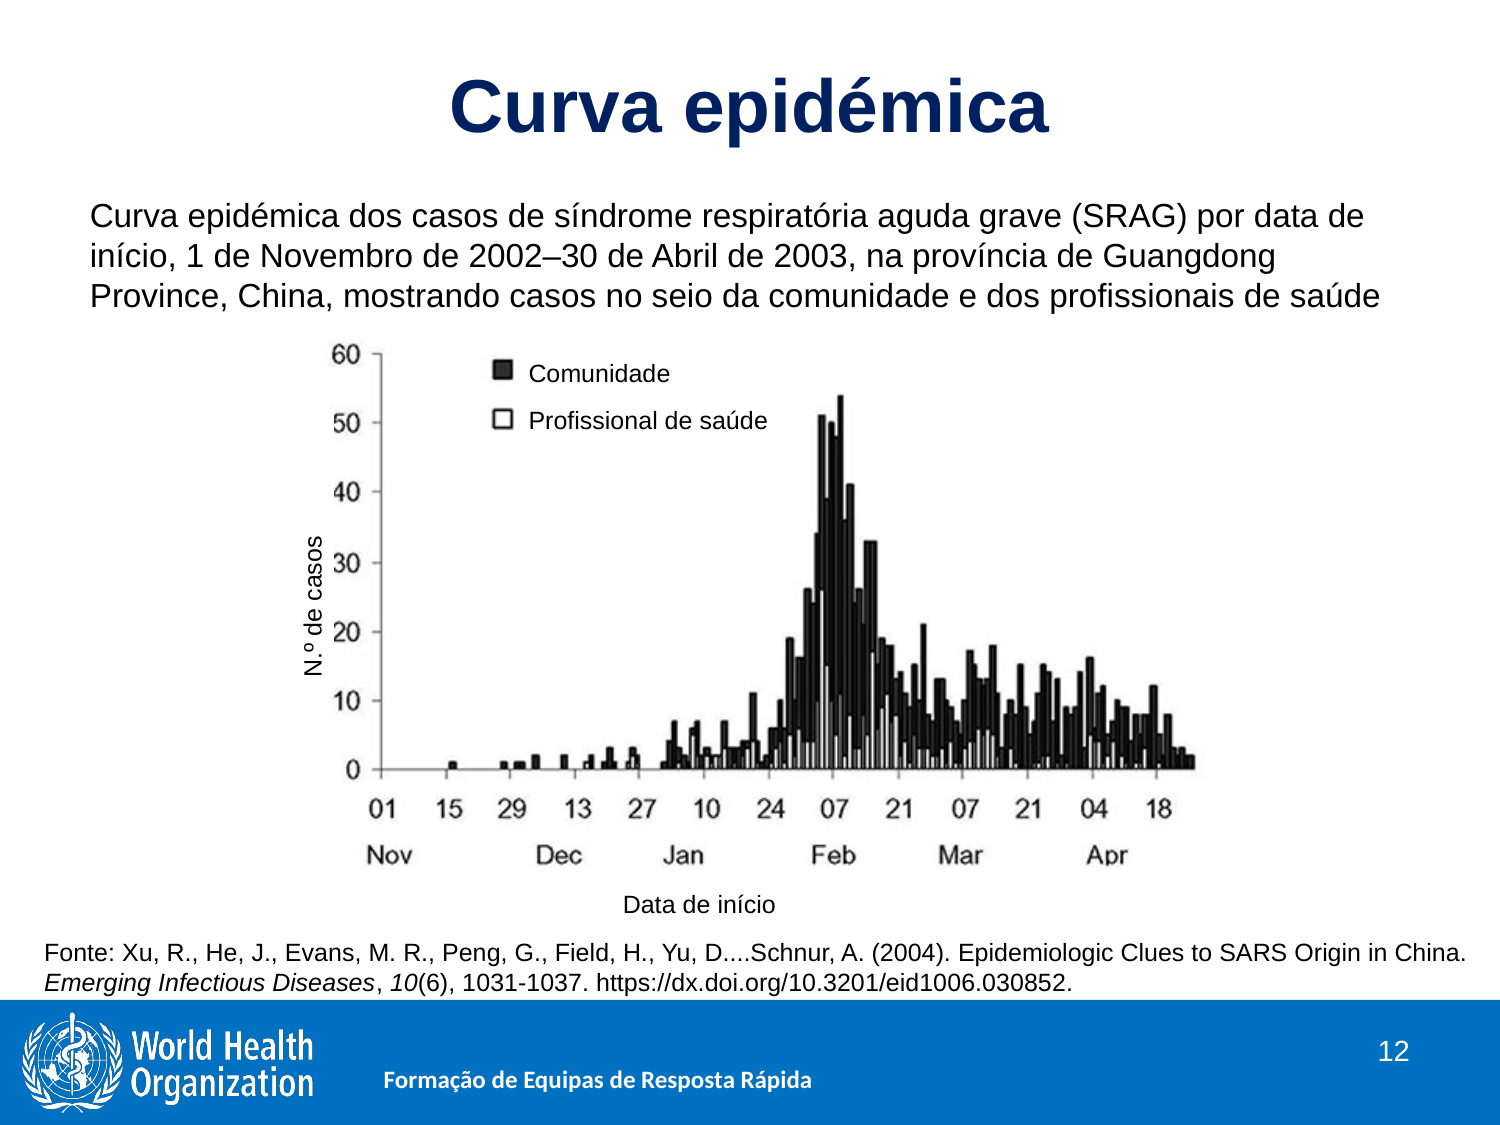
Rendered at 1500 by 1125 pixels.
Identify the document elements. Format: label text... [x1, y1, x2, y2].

picture [281, 330, 1219, 939]
title Curva epidémica [74, 44, 1426, 162]
text_box Fonte: Xu, R., He, J., Evans, M. R., Peng, G., Field, H., Yu, D....Schnur, A. (2004). Epidemiologic Clues to SARS Origin in China. Emerging Infectious Diseases, 10(6), 1031-1037. https://dx.doi.org/10.3201/eid1006.030852. [29, 928, 1500, 1004]
text_box Curva epidémica dos casos de síndrome respiratória aguda grave (SRAG) por data de início, 1 de Novembro de 2002–30 de Abril de 2003, na província de Guangdong Province, China, mostrando casos no seio da comunidade e dos profissionais de saúde [74, 186, 1425, 322]
picture [21, 1012, 313, 1113]
slide_number 12 [1074, 1024, 1425, 1103]
